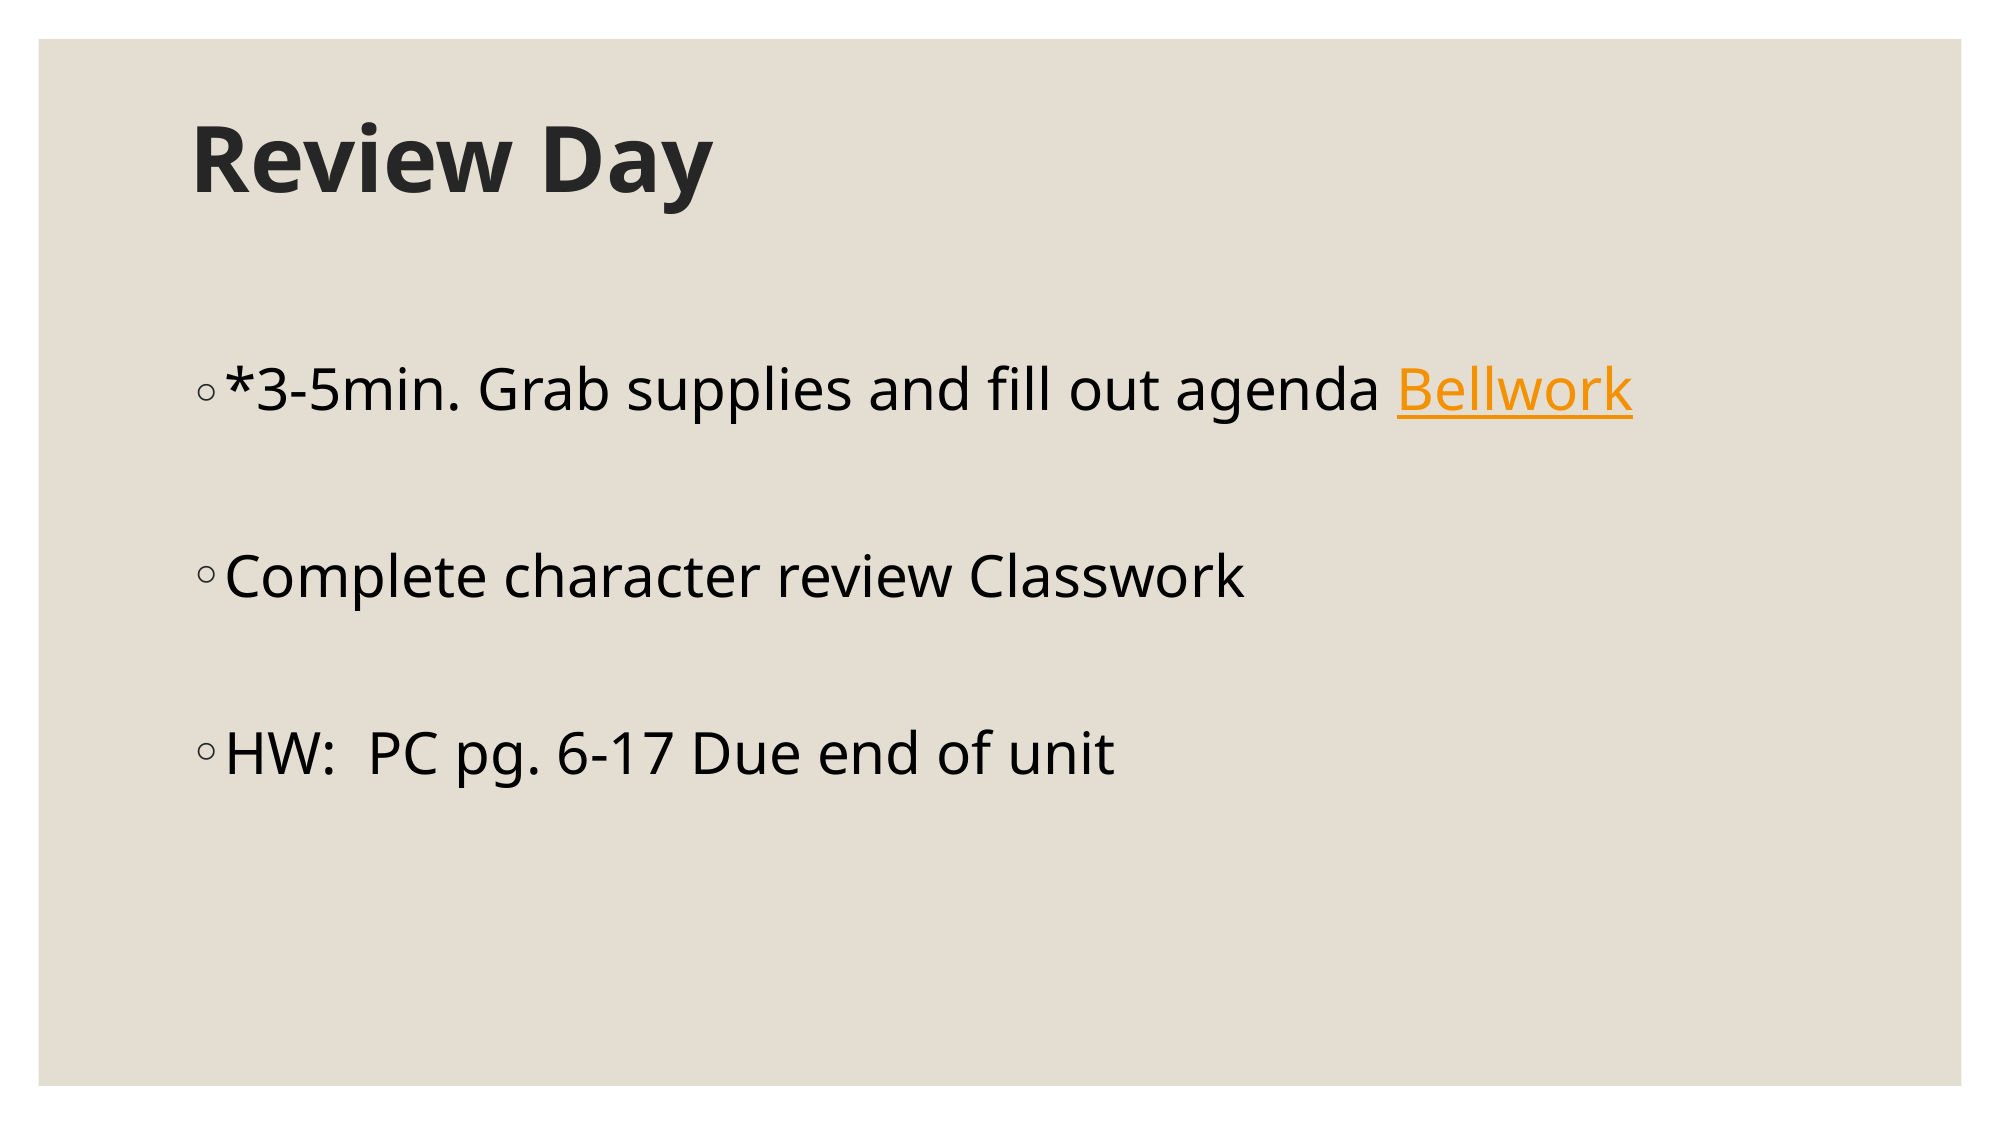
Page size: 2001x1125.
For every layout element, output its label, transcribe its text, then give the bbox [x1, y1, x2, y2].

list *3-5min. Grab supplies and fill out agenda Bellwork Complete character review Classwork HW: PC pg. 6-17 Due end of unit [174, 345, 1825, 990]
title Review Day [174, 105, 1825, 331]
